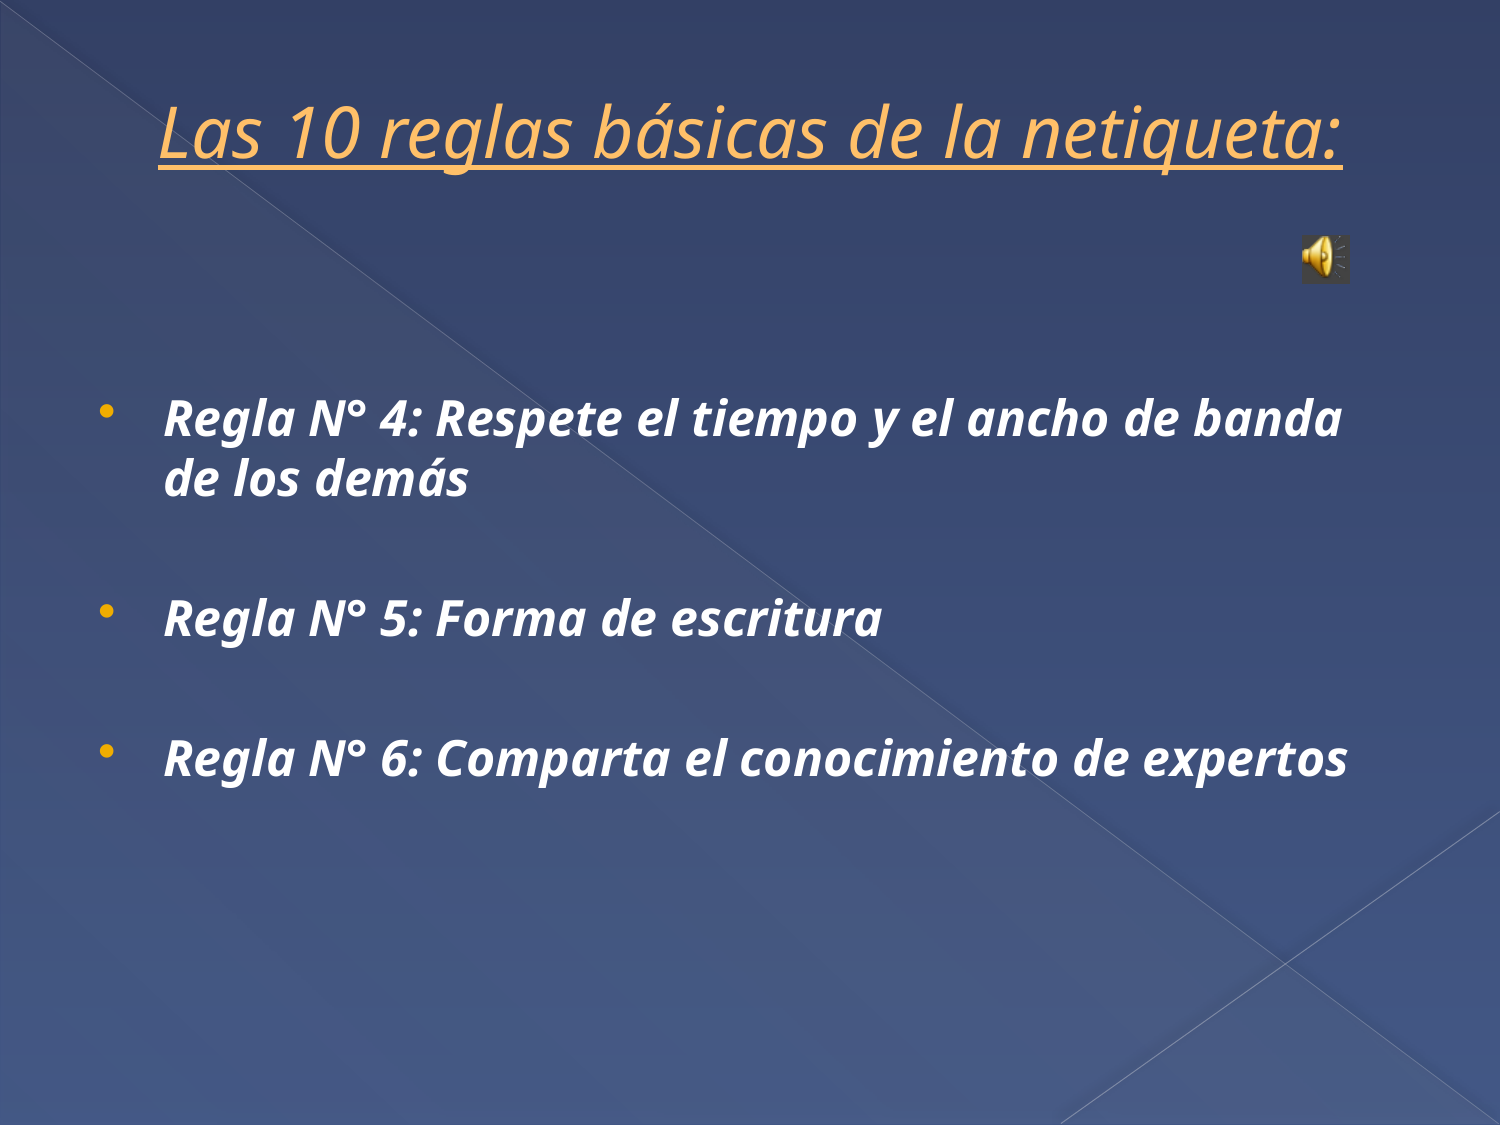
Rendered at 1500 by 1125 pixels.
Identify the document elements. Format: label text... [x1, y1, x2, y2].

list Regla N° 4: Respete el tiempo y el ancho de banda de los demás Regla N° 5: Forma de escritura Regla N° 6: Comparta el conocimiento de expertos [75, 308, 1425, 1059]
picture [1300, 234, 1352, 285]
title Las 10 reglas básicas de la netiqueta: [70, 58, 1421, 289]
